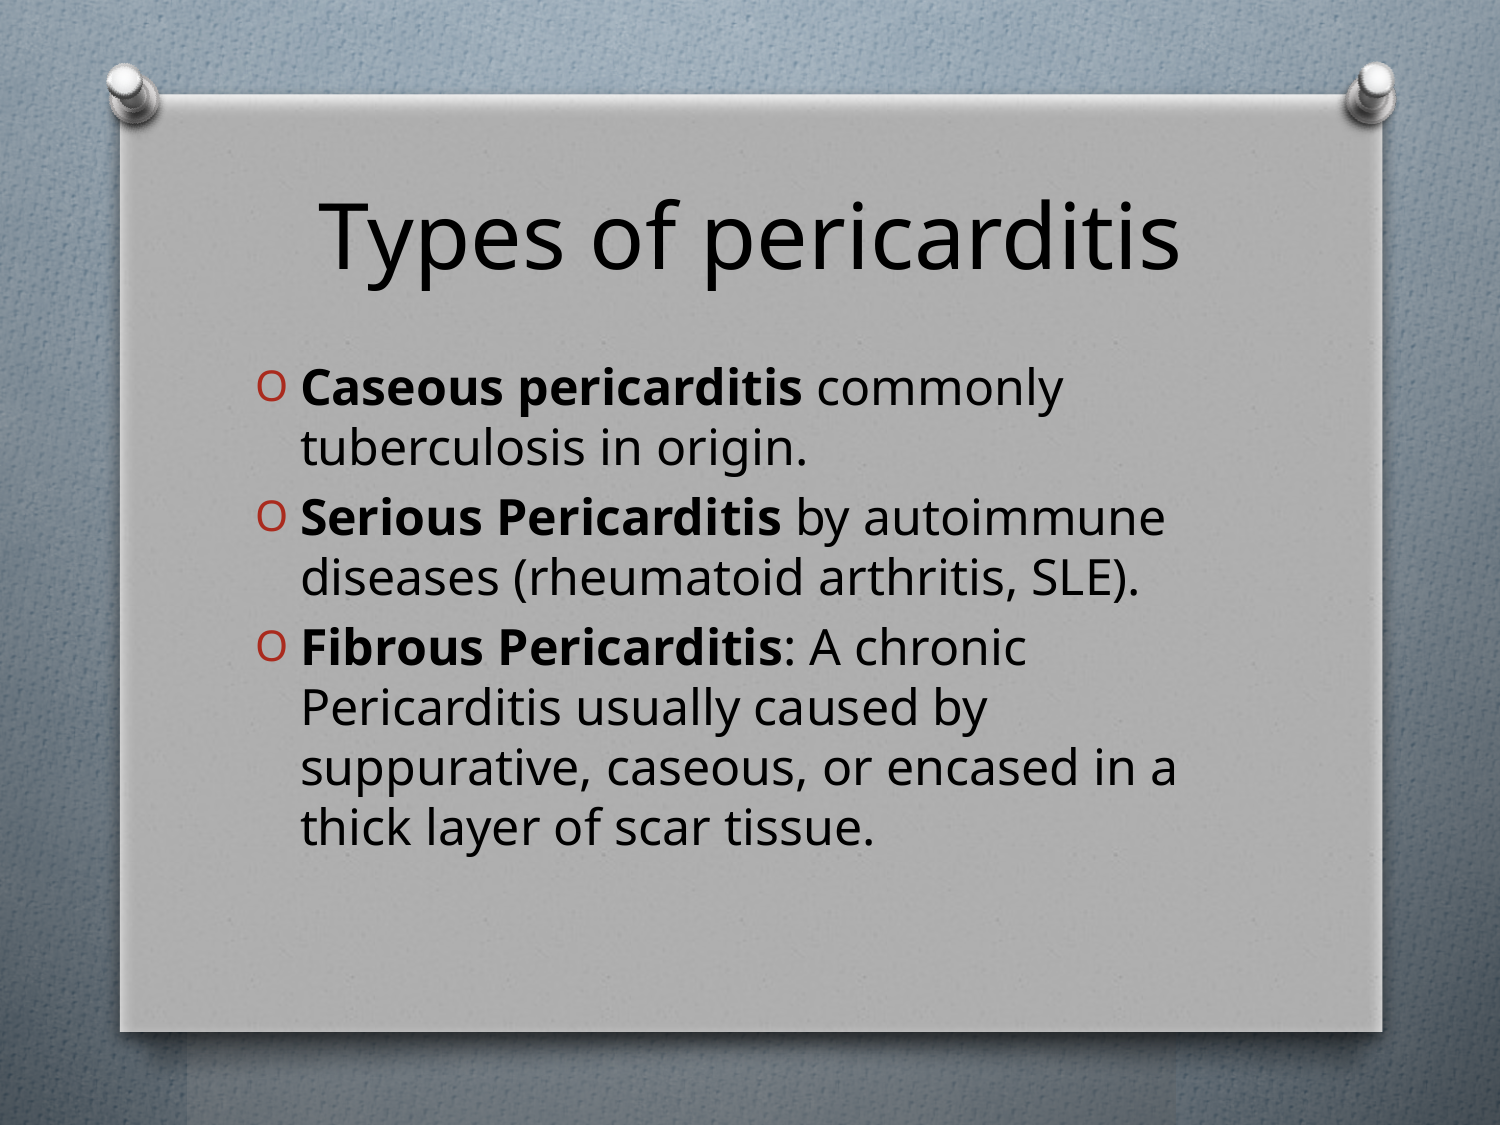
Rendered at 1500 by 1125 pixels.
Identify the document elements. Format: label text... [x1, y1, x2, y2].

picture [1317, 35, 1439, 156]
picture [75, 29, 198, 153]
title Types of pericarditis [179, 134, 1323, 332]
list Caseous pericarditis commonly tuberculosis in origin. Serious Pericarditis by autoimmune diseases (rheumatoid arthritis, SLE). Fibrous Pericarditis: A chronic Pericarditis usually caused by suppurative, caseous, or encased in a thick layer of scar tissue. [240, 347, 1257, 939]
